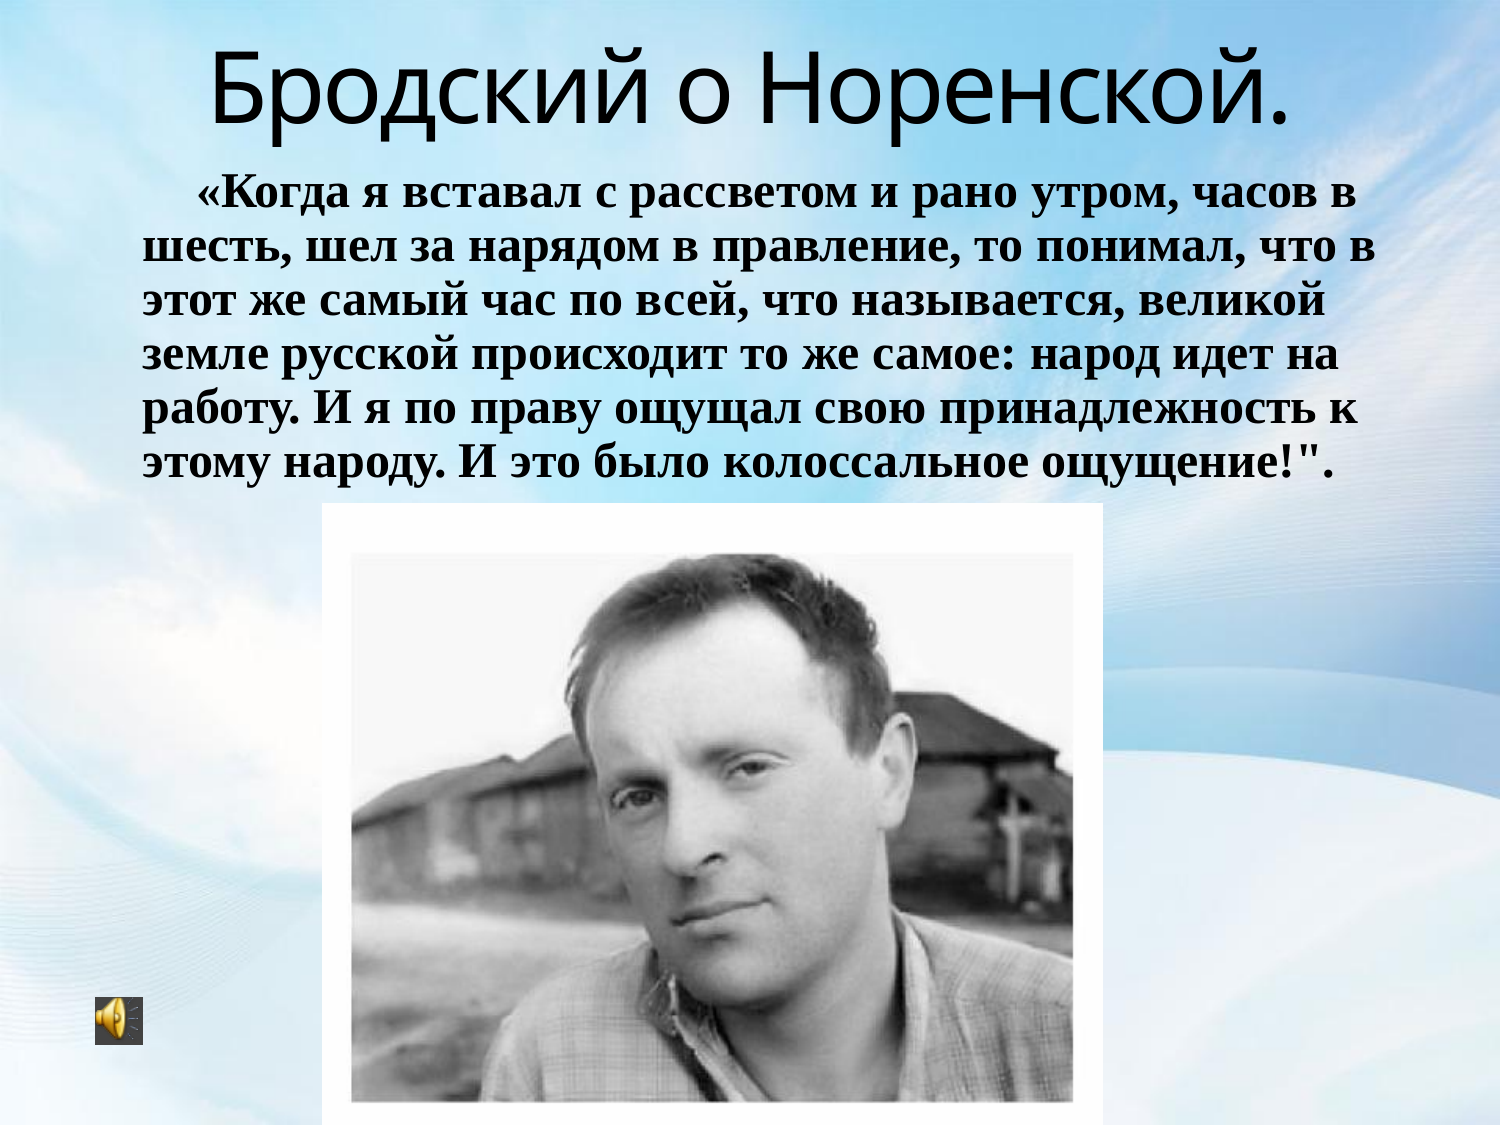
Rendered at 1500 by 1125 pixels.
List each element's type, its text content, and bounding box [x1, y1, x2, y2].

title Бродский о Норенской. [62, 37, 1438, 147]
list «Когда я вставал с рассветом и рано утром, часов в шесть, шел за нарядом в правление, то понимал, что в этот же самый час по всей, что называется, великой земле русской происходит то же самое: народ идет на работу. И я по праву ощущал свою принадлежность к этому народу. И это было колоссальное ощущение!". [58, 163, 1434, 581]
picture [0, 0, 1500, 1125]
